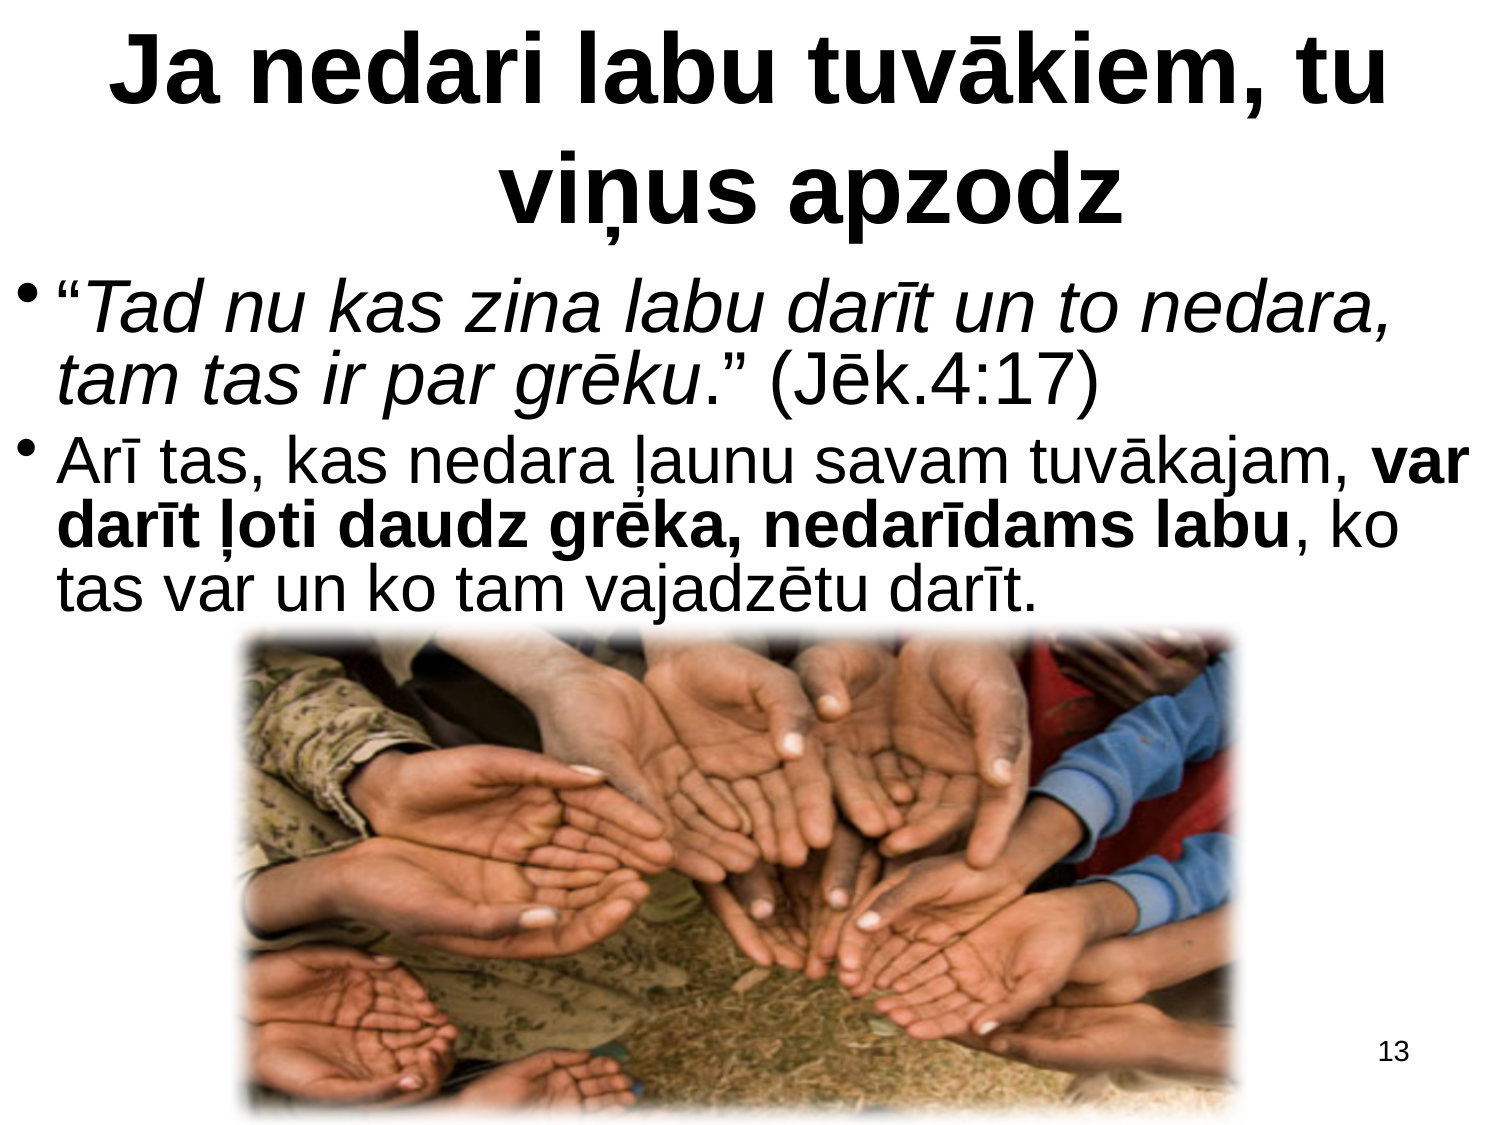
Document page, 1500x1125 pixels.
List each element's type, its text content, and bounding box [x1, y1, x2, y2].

slide_number 13 [1252, 1024, 1426, 1103]
title Ja nedari labu tuvākiem, tu viņus apzodz [0, 89, 1500, 157]
picture [229, 621, 1247, 1125]
list “Tad nu kas zina labu darīt un to nedara, tam tas ir par grēku.” (Jēk.4:17) Arī tas, kas nedara ļaunu savam tuvākajam, var darīt ļoti daudz grēka, nedarīdams labu, ko tas var un ko tam vajadzētu darīt. [0, 266, 1500, 465]
